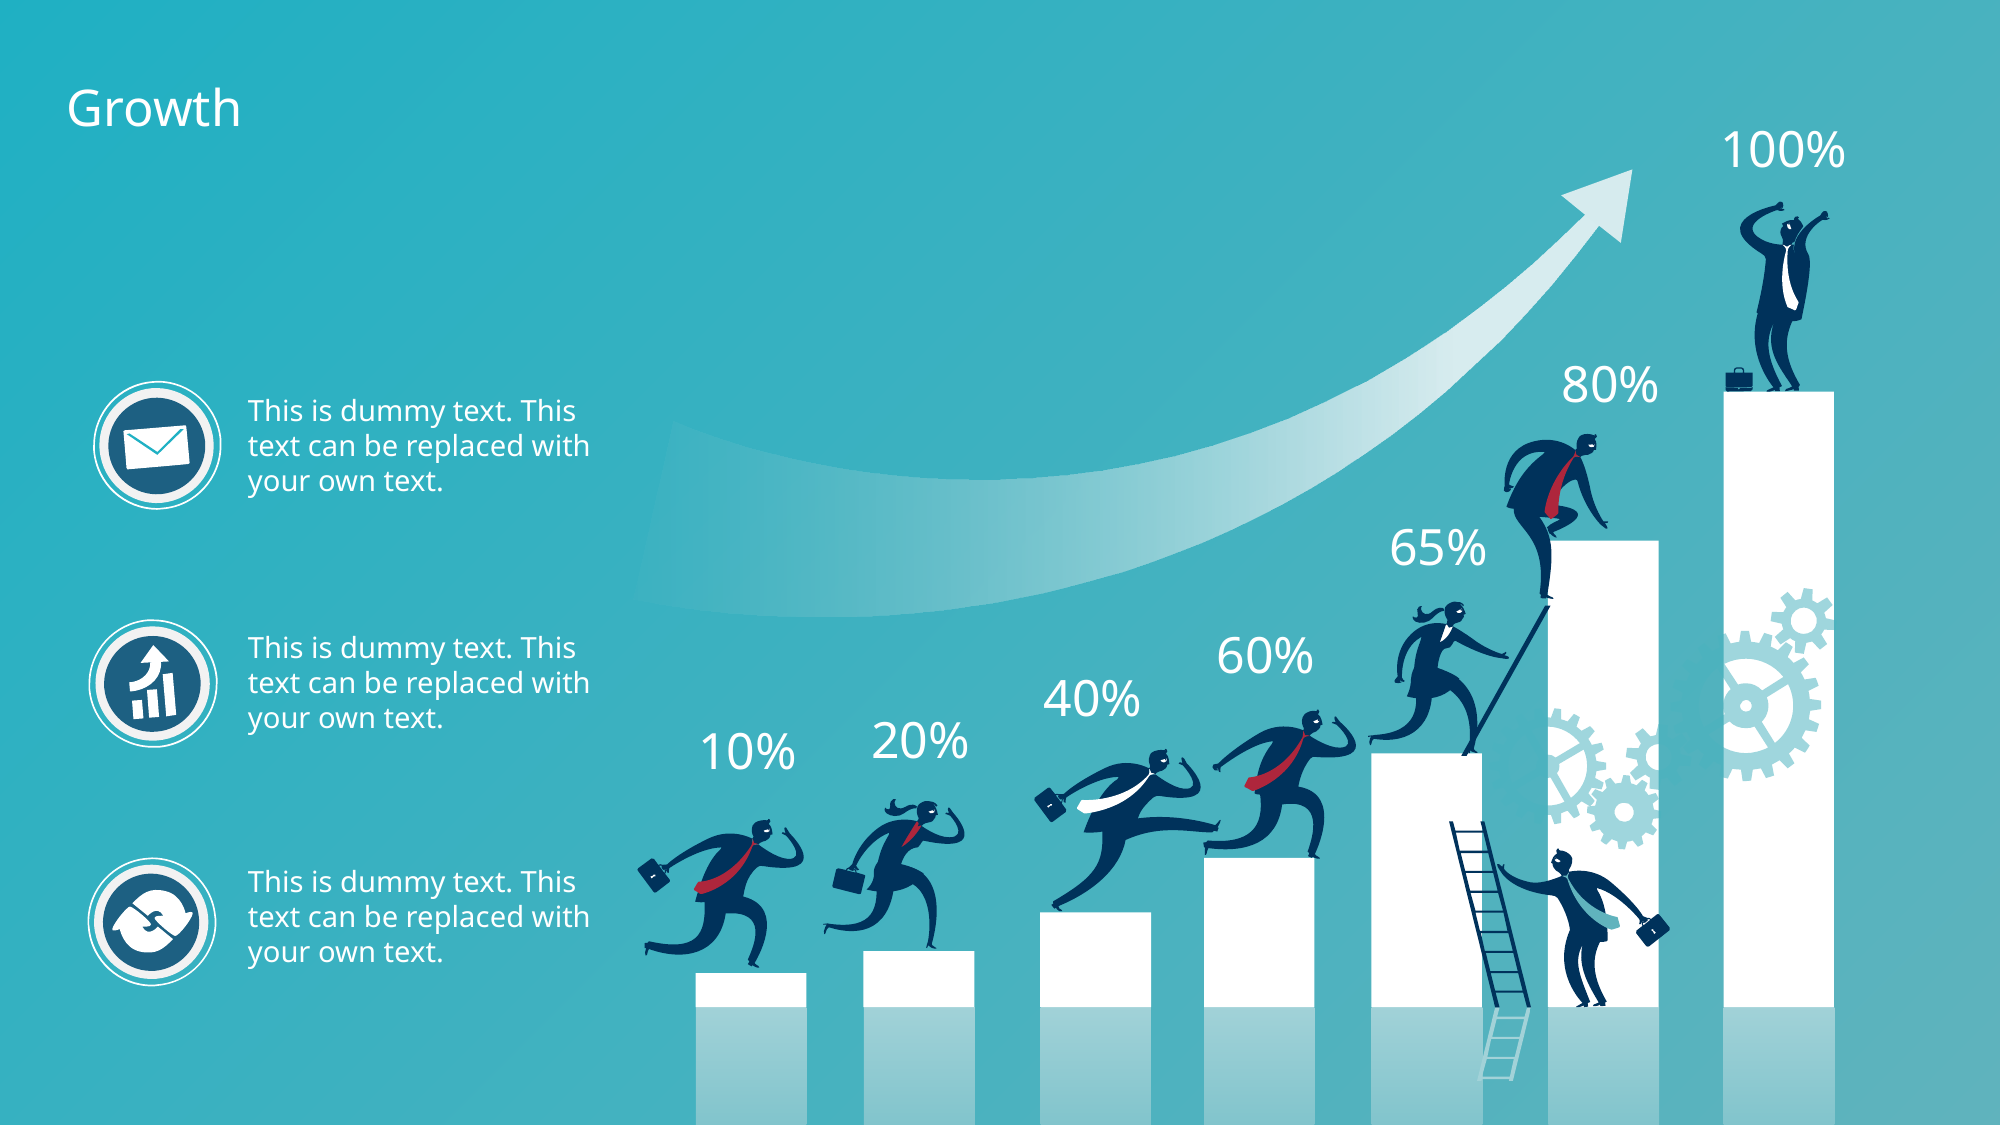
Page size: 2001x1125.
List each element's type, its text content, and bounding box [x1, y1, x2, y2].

text_box This is dummy text. This text can be replaced with your own text. [233, 621, 610, 742]
title Growth [51, 75, 1777, 146]
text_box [88, 619, 218, 748]
text_box 100% [1777, 110, 1880, 186]
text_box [636, 111, 1837, 1125]
text_box This is dummy text. This text can be replaced with your own text. [233, 384, 610, 505]
text_box This is dummy text. This text can be replaced with your own text. [233, 855, 610, 976]
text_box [93, 380, 222, 510]
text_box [87, 857, 217, 987]
